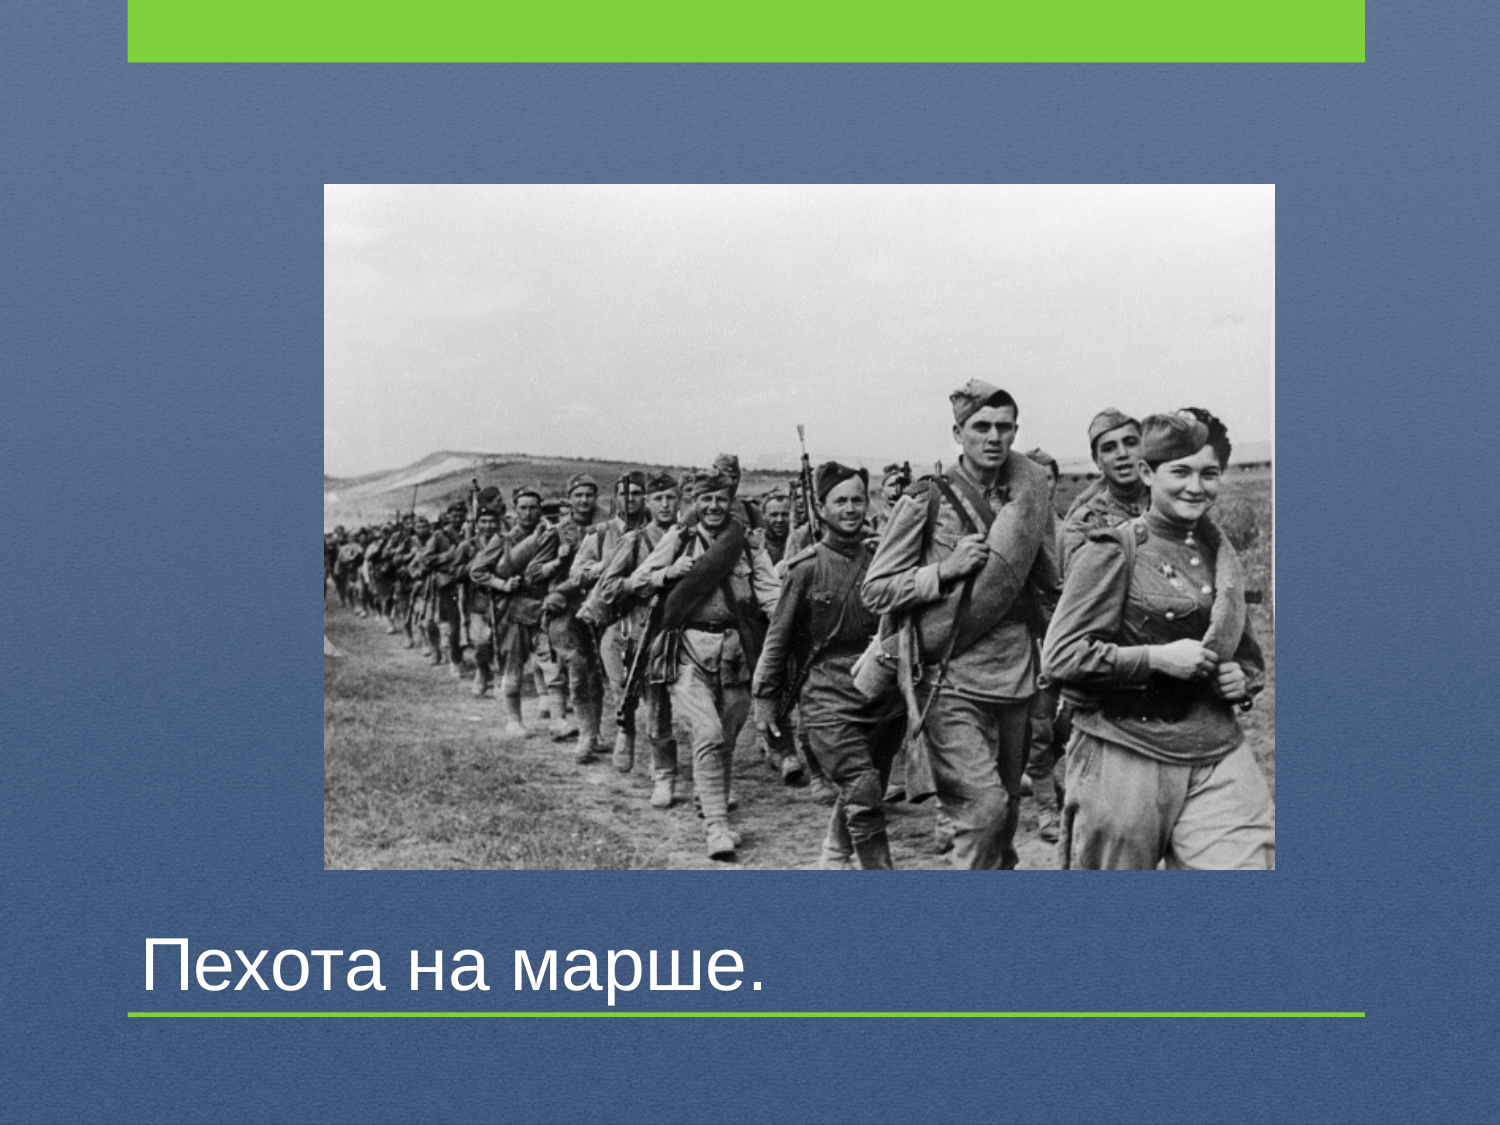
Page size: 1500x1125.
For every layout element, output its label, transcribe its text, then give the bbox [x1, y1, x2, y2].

picture [324, 184, 1276, 871]
title Пехота на марше. [125, 750, 1238, 1013]
